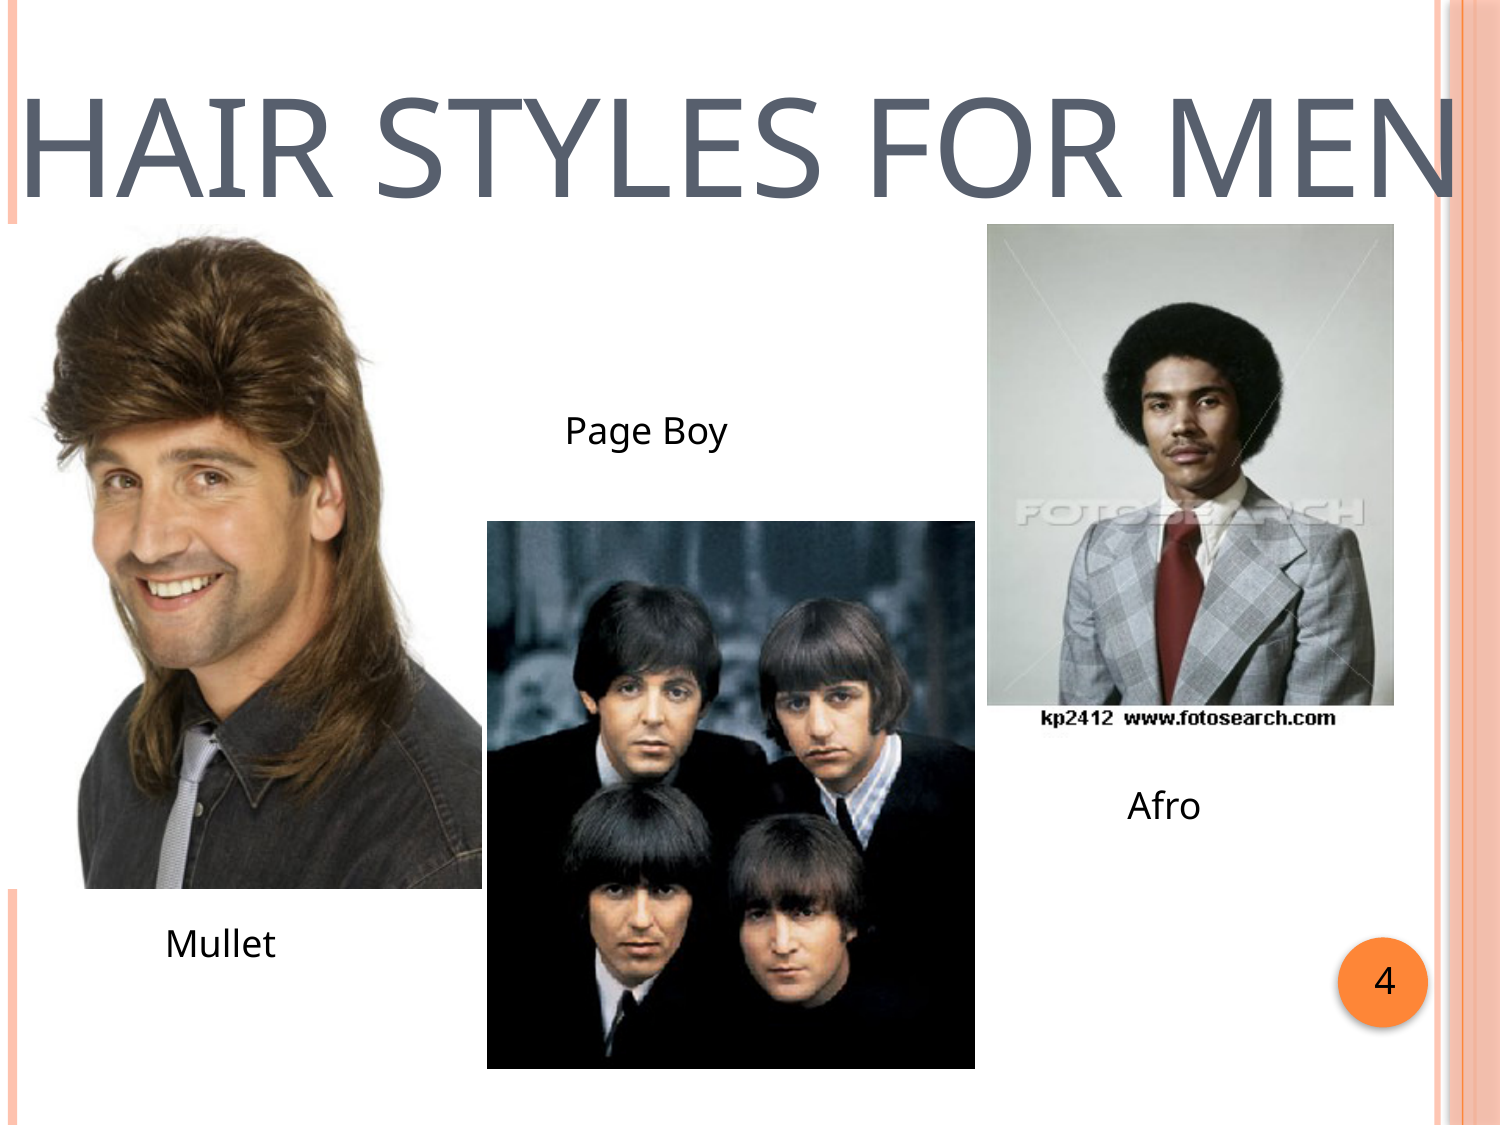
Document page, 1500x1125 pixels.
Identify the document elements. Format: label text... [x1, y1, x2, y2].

text_box 4 [1349, 949, 1425, 1010]
text_box Mullet [150, 912, 481, 973]
picture [486, 521, 976, 1070]
picture [0, 224, 482, 890]
title Hair Styles For Men [0, 45, 1500, 233]
picture [986, 224, 1395, 738]
text_box Afro [1112, 774, 1363, 835]
text_box Page Boy [549, 399, 913, 460]
